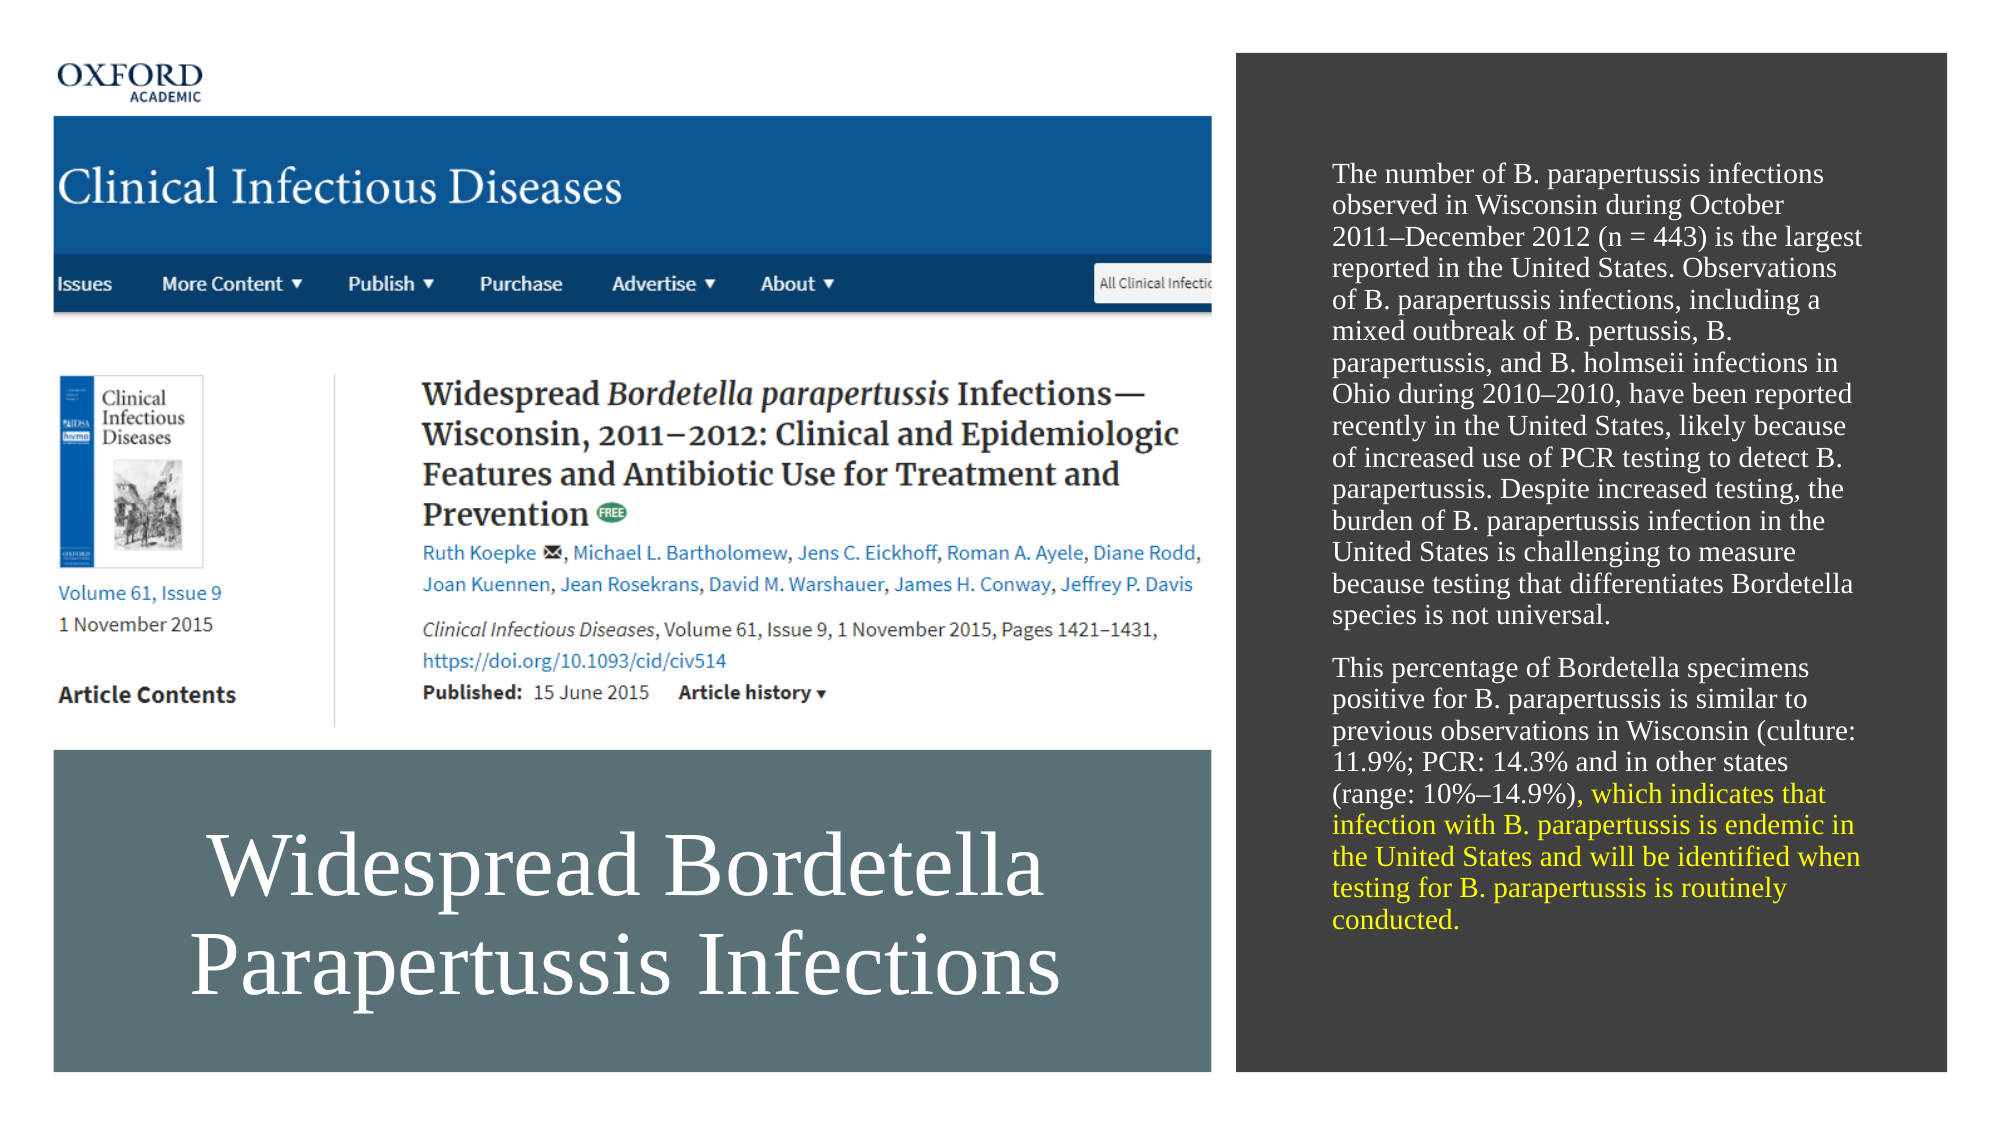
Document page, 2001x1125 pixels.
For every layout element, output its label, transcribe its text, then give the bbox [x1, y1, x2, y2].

text_box [53, 749, 1212, 1073]
list The number of B. parapertussis infections observed in Wisconsin during October 2011–December 2012 (n = 443) is the largest reported in the United States. Observations of B. parapertussis infections, including a mixed outbreak of B. pertussis, B. parapertussis, and B. holmseii infections in Ohio during 2010–2010, have been reported recently in the United States, likely because of increased use of PCR testing to detect B. parapertussis. Despite increased testing, the burden of B. parapertussis infection in the United States is challenging to measure because testing that differentiates Bordetella species is not universal. This percentage of Bordetella specimens positive for B. parapertussis is similar to previous observations in Wisconsin (culture: 11.9%; PCR: 14.3% and in other states (range: 10%–14.9%), which indicates that infection with B. parapertussis is endemic in the United States and will be identified when testing for B. parapertussis is routinely conducted. [1317, 150, 1879, 1022]
title Widespread Bordetella Parapertussis Infections [85, 782, 1168, 1049]
picture [53, 52, 1212, 727]
text_box [1235, 52, 1948, 1073]
